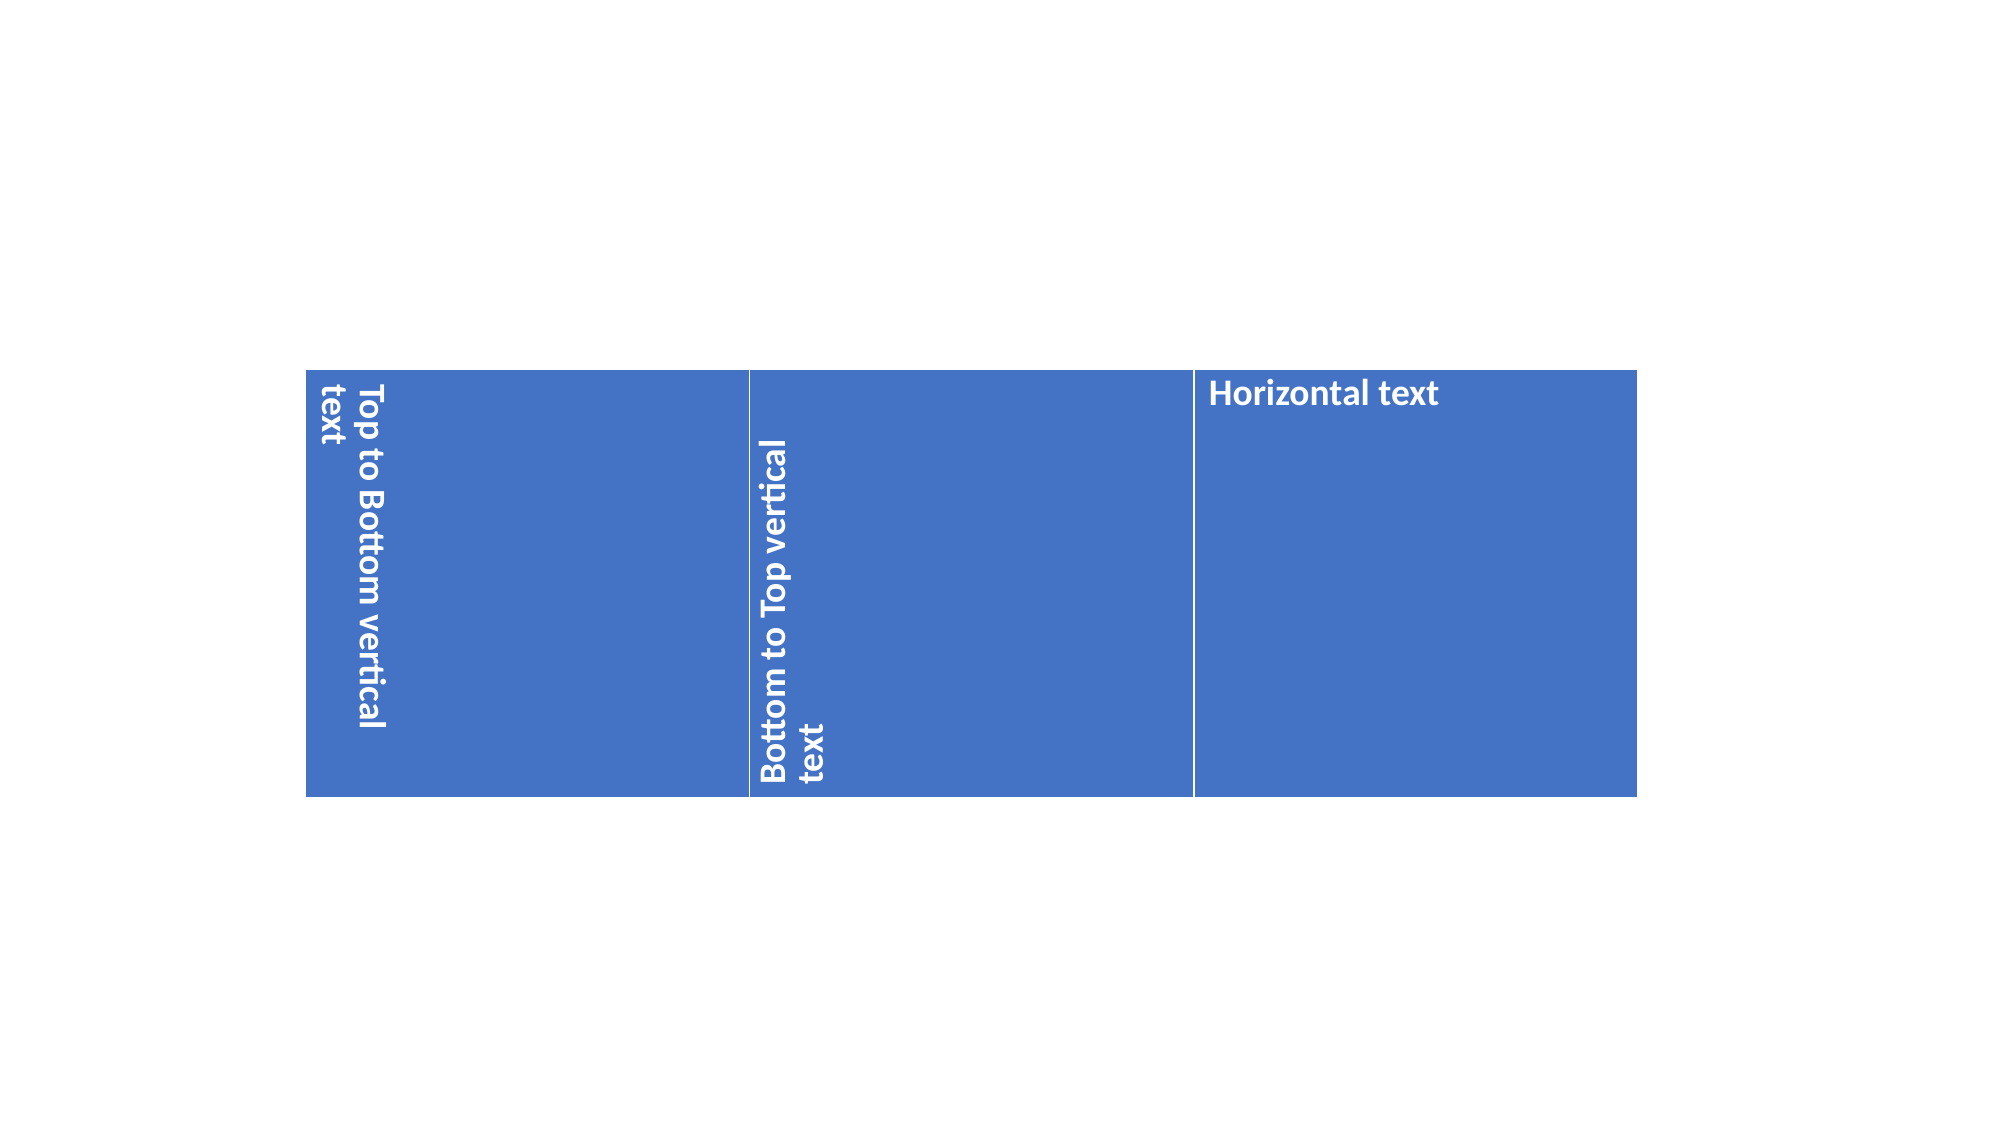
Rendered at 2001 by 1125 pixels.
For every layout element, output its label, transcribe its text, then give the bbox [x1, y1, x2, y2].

table_header Horizontal text [1195, 370, 1637, 797]
table_header Bottom to Top vertical text [750, 370, 1193, 797]
table_header Top to Bottom vertical text [306, 370, 749, 797]
